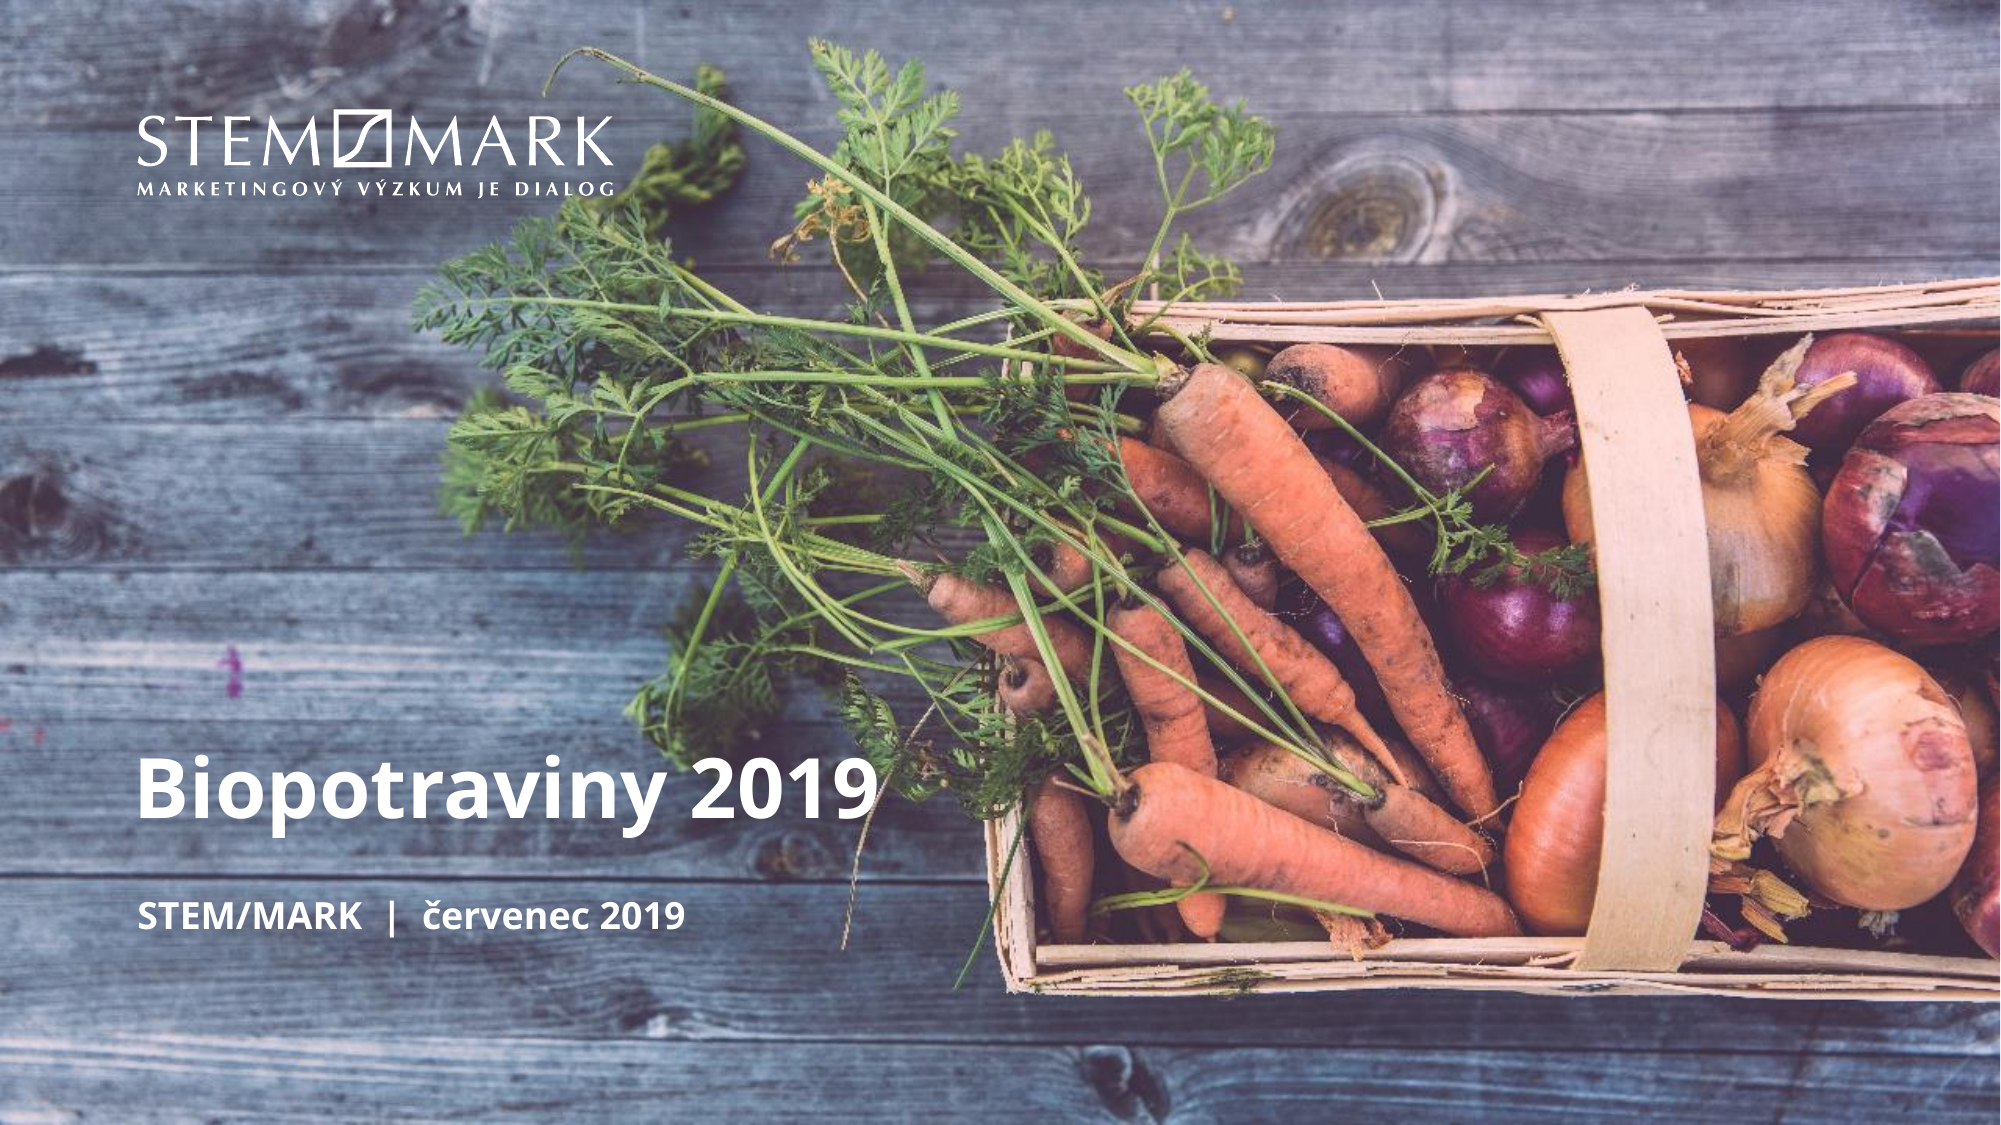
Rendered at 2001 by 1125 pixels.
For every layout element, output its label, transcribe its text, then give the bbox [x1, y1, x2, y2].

subtitle STEM/MARK | červenec 2019 [122, 884, 1551, 997]
title Biopotraviny 2019 [118, 702, 1547, 869]
picture [0, 0, 2001, 1125]
